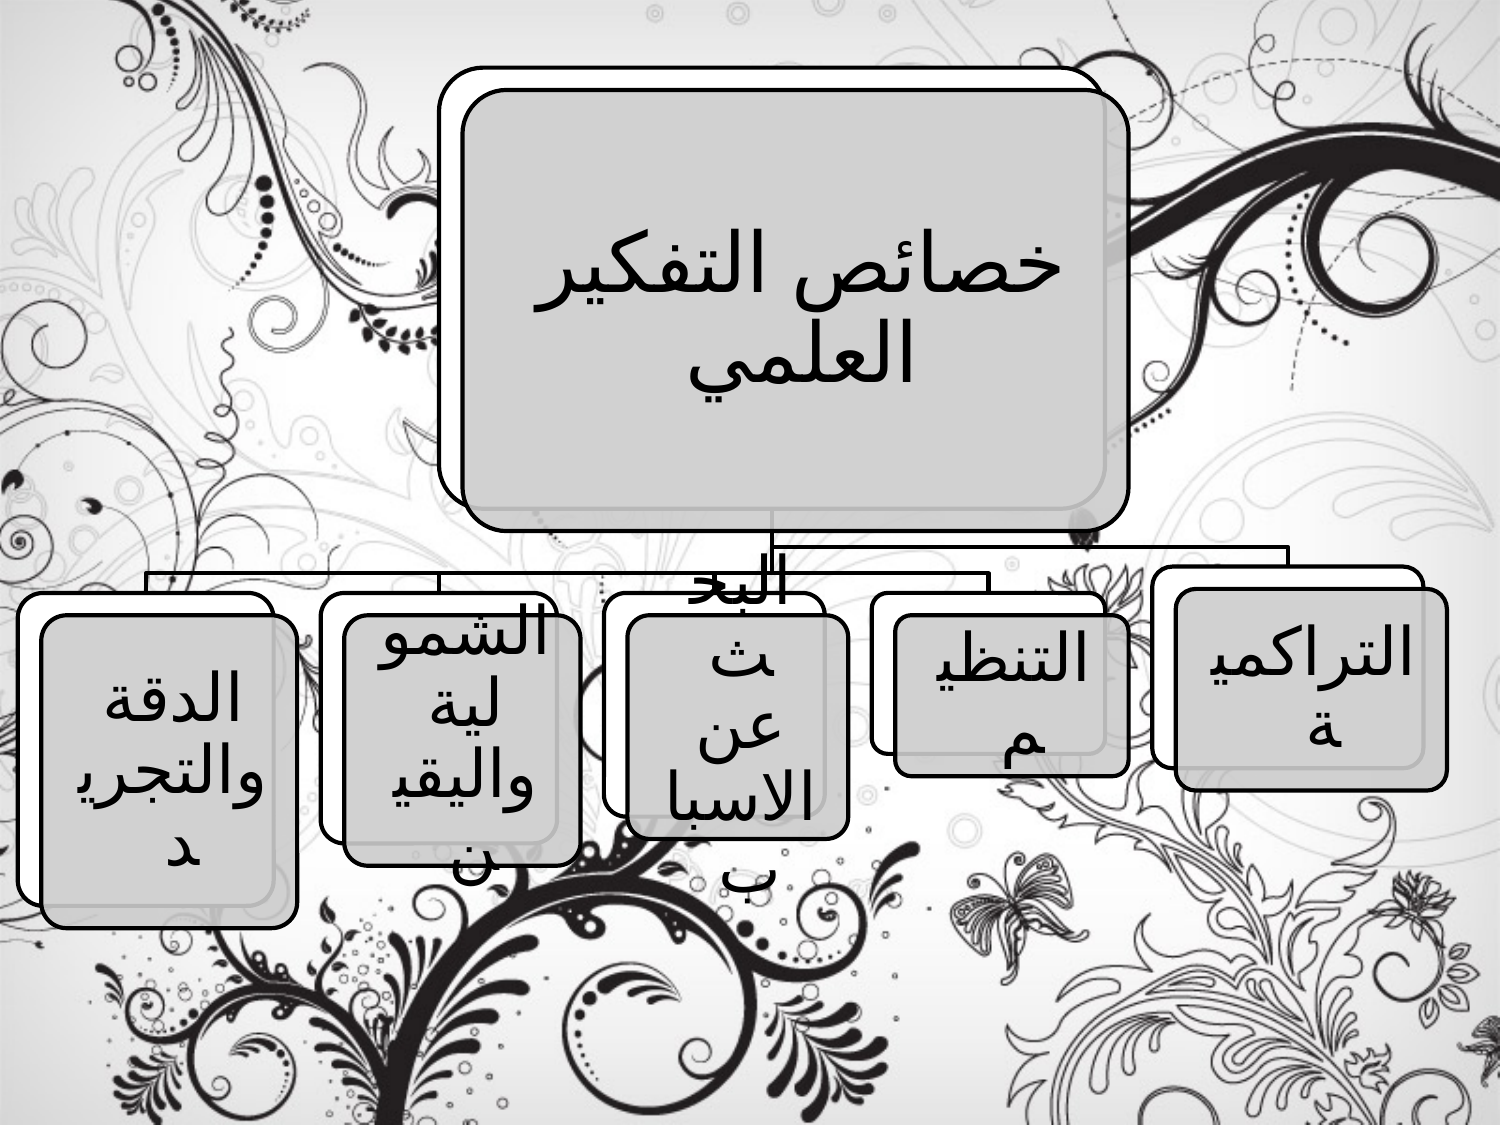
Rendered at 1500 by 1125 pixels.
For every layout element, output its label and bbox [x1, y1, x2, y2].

picture [0, 0, 1500, 1125]
text_box [17, 89, 1448, 929]
